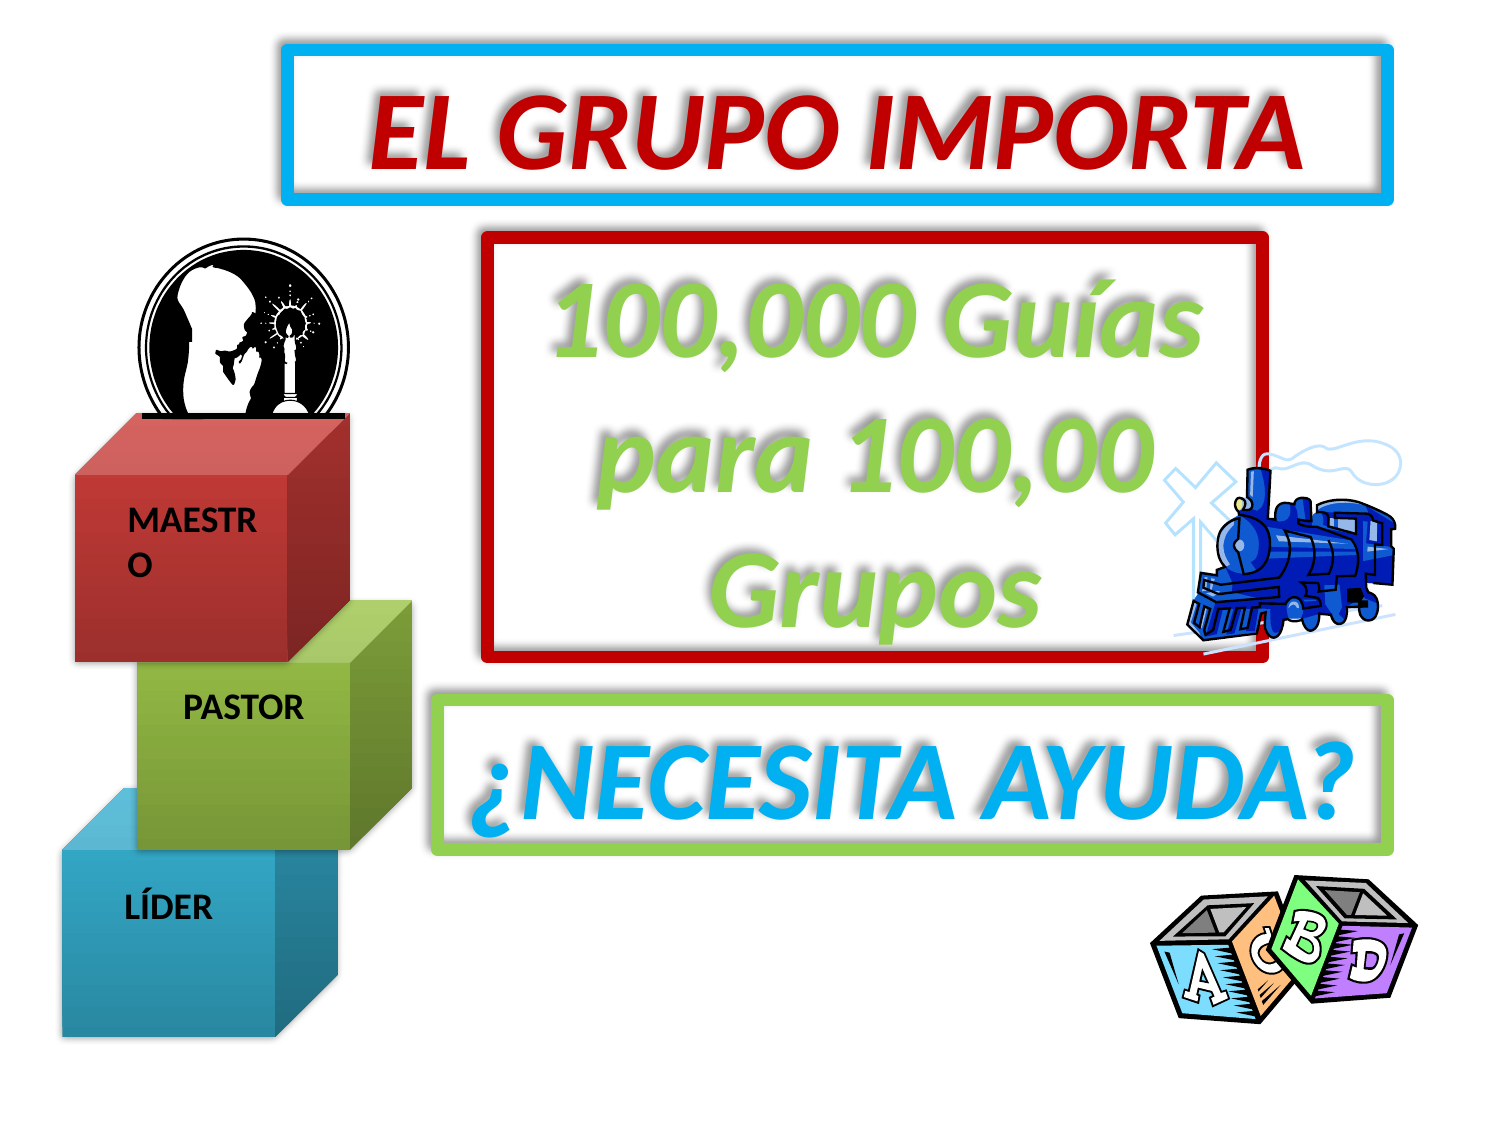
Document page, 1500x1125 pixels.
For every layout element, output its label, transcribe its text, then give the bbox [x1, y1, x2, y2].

text_box EL GRUPO IMPORTA [287, 49, 1388, 200]
picture [137, 237, 351, 420]
text_box pastor [162, 674, 325, 735]
text_box líder [99, 874, 238, 935]
text_box [75, 418, 351, 663]
text_box ¿NECESITA AYUDA? [437, 699, 1388, 850]
text_box maestro [112, 487, 288, 593]
text_box 100,000 Guías para 100,00 Grupos [487, 237, 1263, 658]
text_box [62, 787, 338, 1038]
picture [1149, 874, 1419, 1025]
text_box [137, 600, 413, 850]
picture [1162, 437, 1404, 656]
